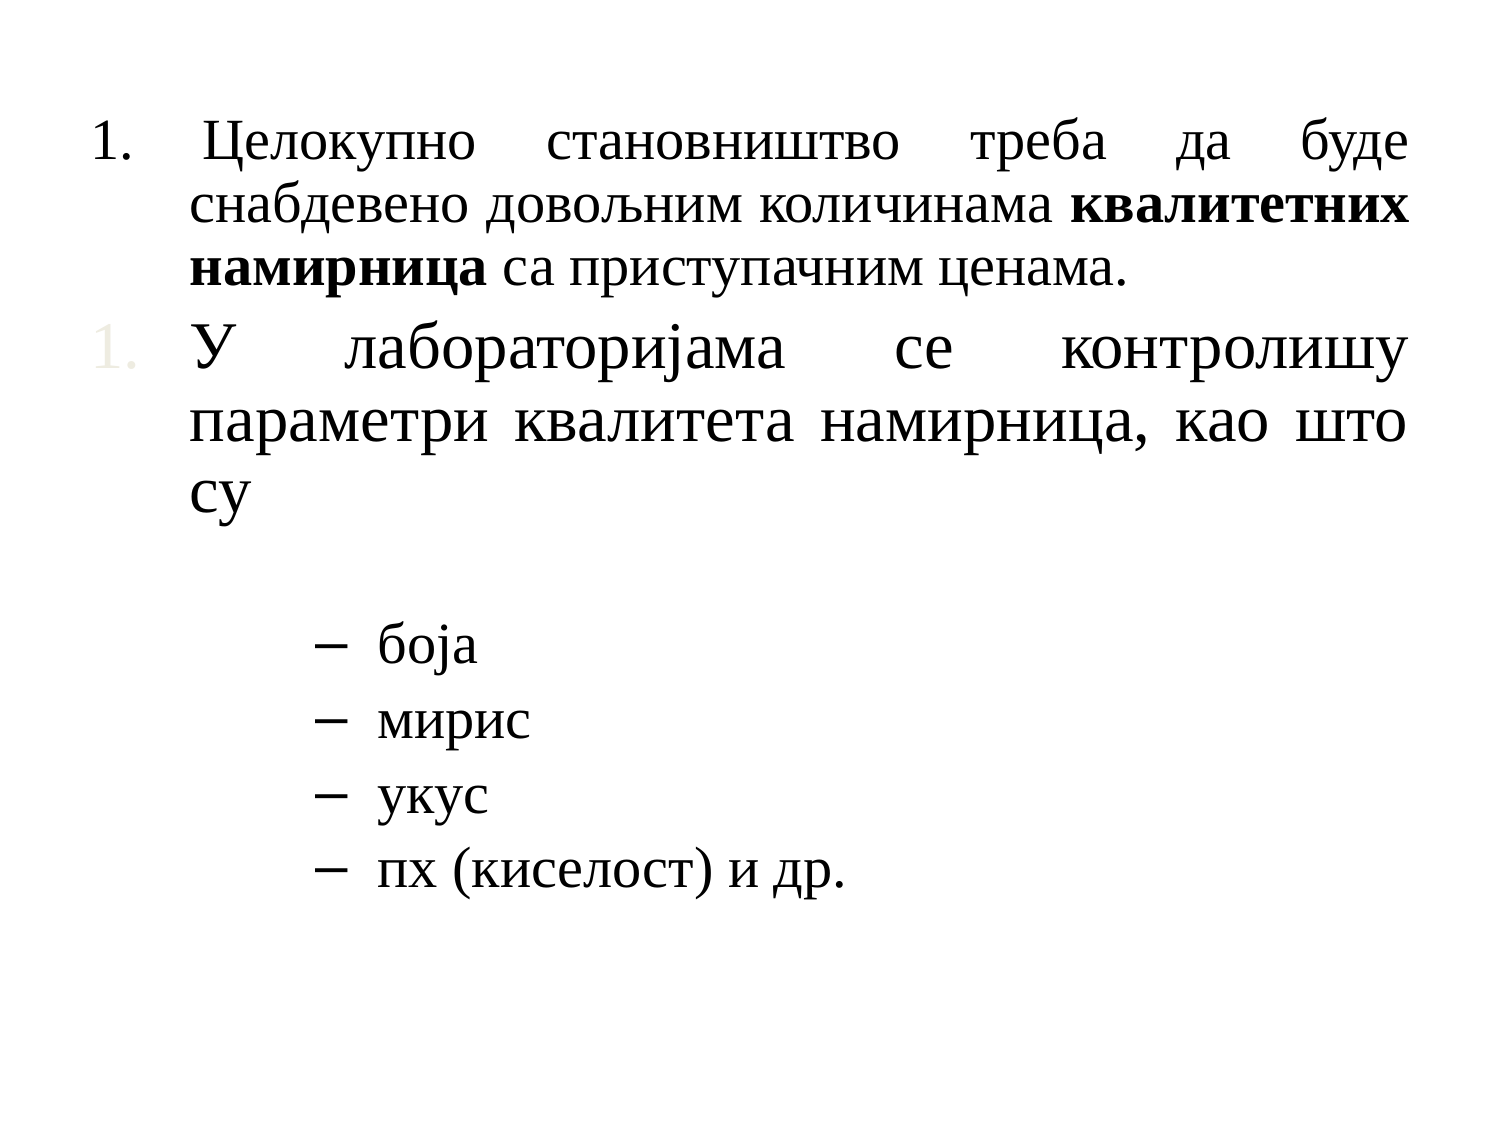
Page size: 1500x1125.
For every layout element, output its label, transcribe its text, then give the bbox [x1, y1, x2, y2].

list 1. Целокупно становништво треба да буде снабдевено довољним количинама квалитетних намирница са приступачним ценама. У лабораторијама се контролишу параметри квалитета намирница, као што су боја мирис укус пх (киселост) и др. [75, 101, 1425, 1006]
